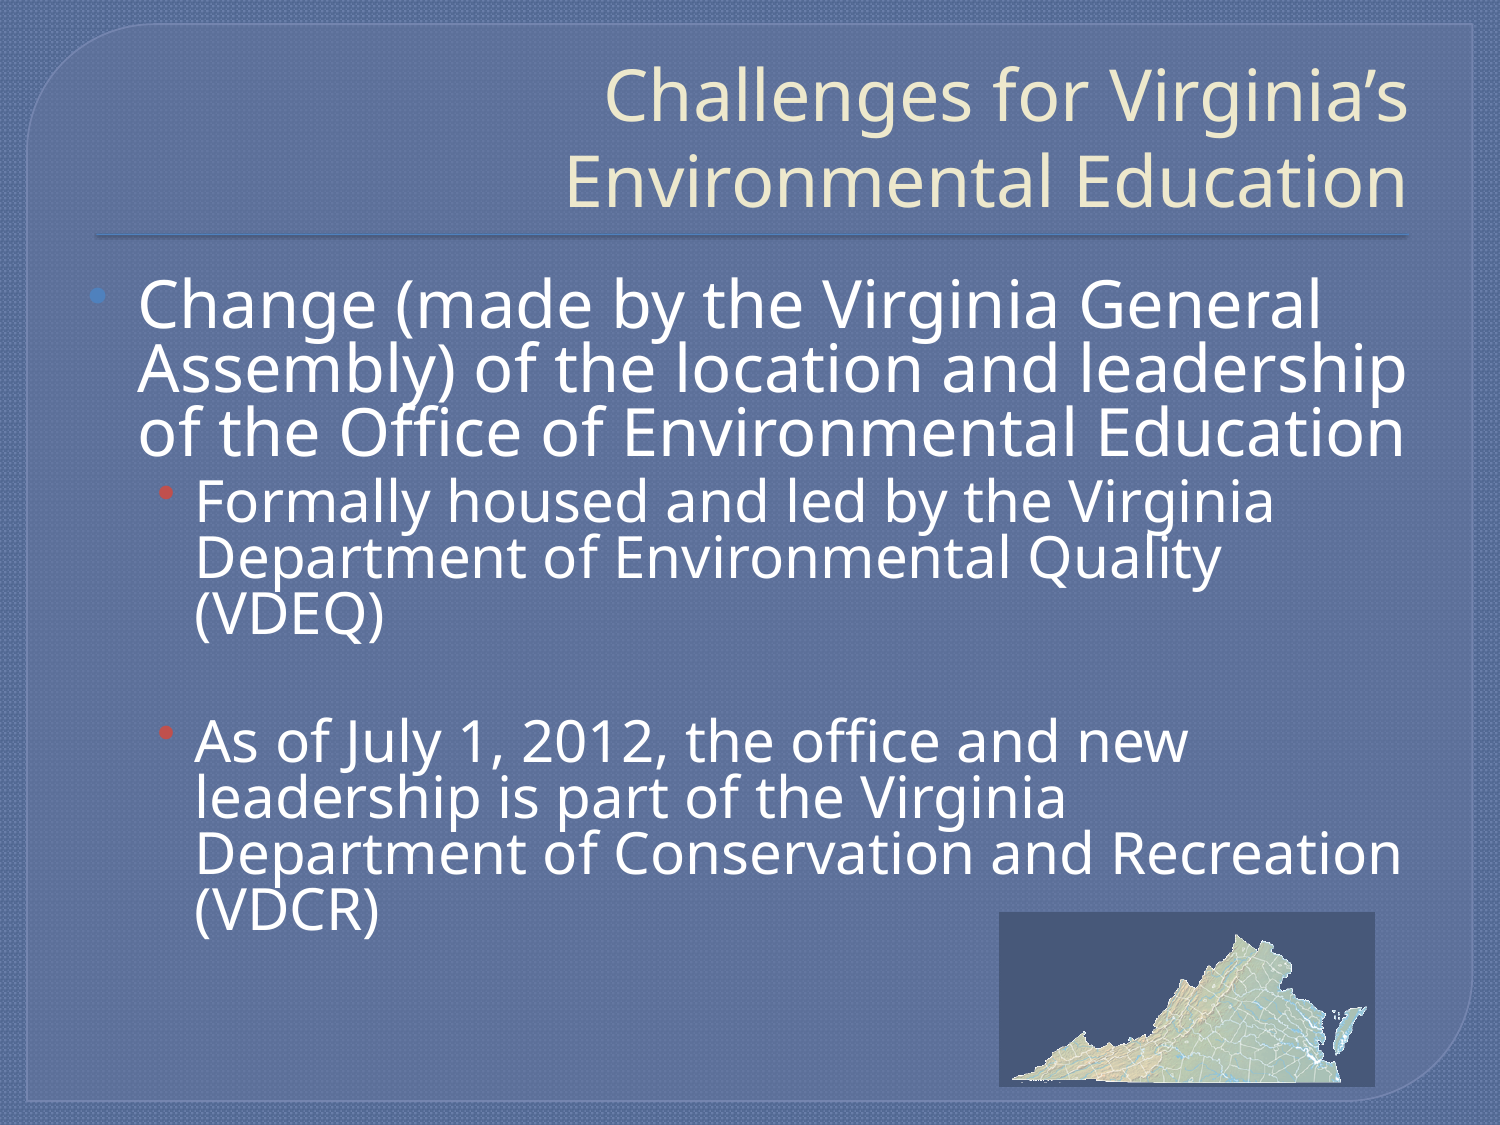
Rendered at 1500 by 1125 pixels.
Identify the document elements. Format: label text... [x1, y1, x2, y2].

picture [999, 1013, 1375, 1087]
title Challenges for Virginia’s Environmental Education [75, 41, 1425, 230]
list Change (made by the Virginia General Assembly) of the location and leadership of the Office of Environmental Education Formally housed and led by the Virginia Department of Environmental Quality (VDEQ) As of July 1, 2012, the office and new leadership is part of the Virginia Department of Conservation and Recreation (VDCR) [75, 270, 1425, 1013]
